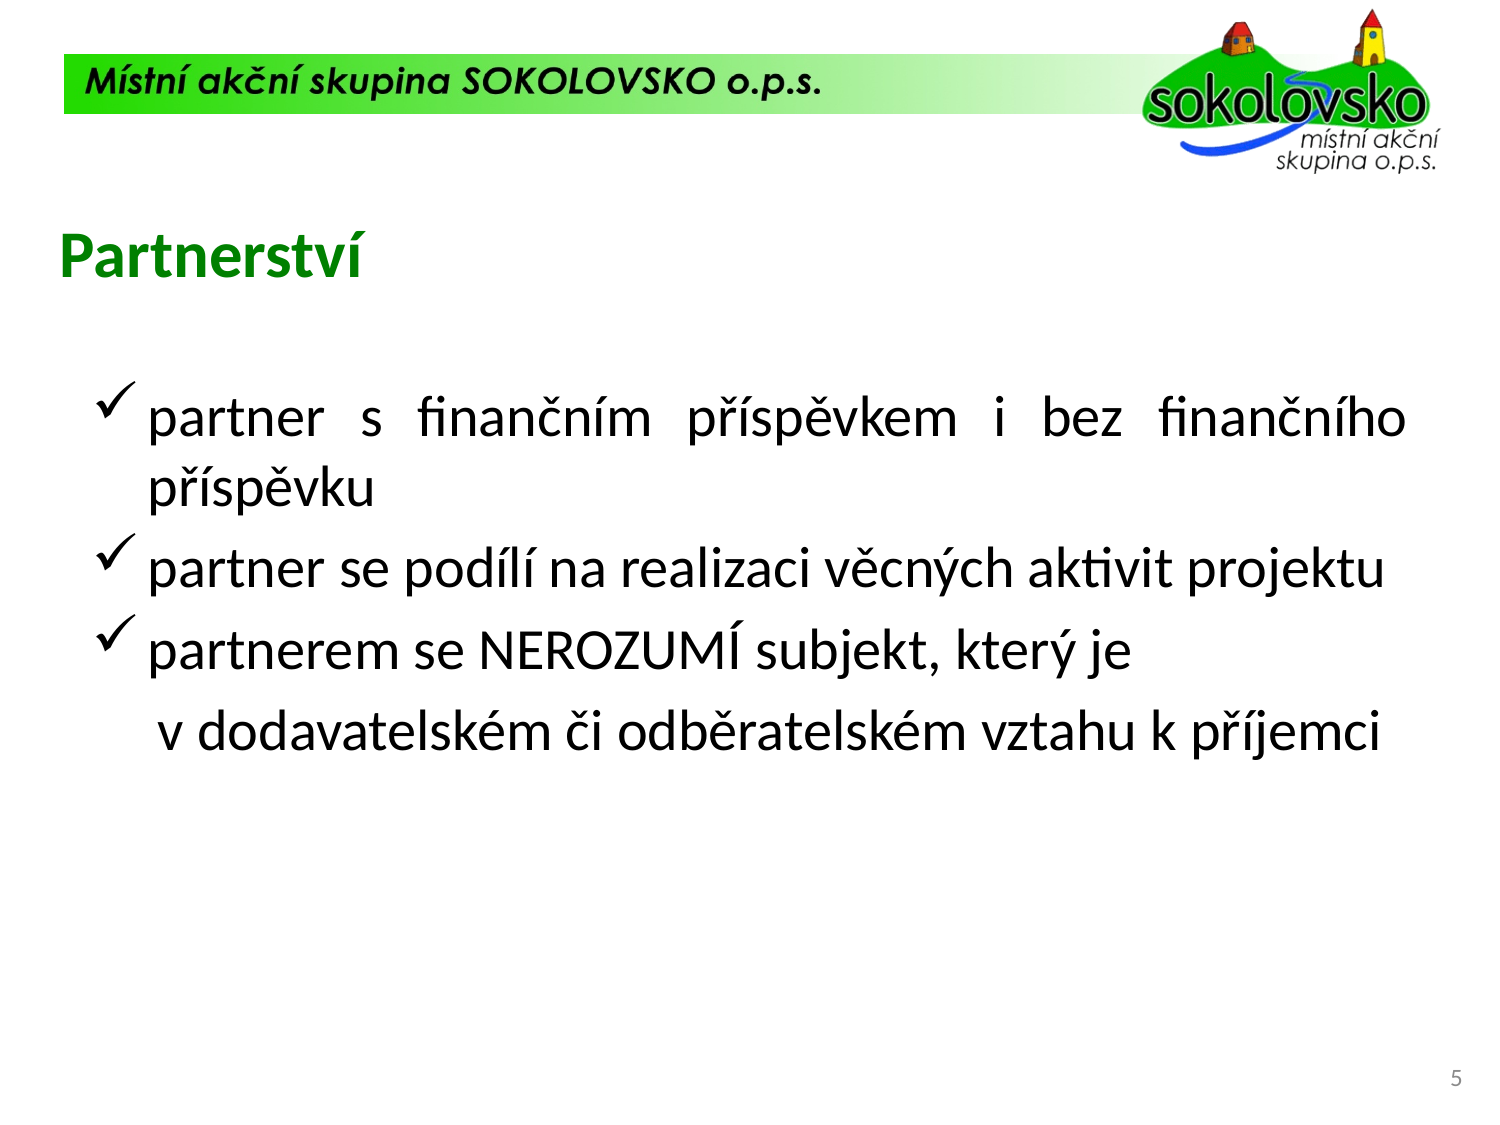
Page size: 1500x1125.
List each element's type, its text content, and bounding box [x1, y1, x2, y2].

picture [64, 0, 1455, 197]
slide_number 5 [1128, 1046, 1478, 1107]
list partner s finančním příspěvkem i bez finančního příspěvku partner se podílí na realizaci věcných aktivit projektu partnerem se NEROZUMÍ subjekt, který je v dodavatelském či odběratelském vztahu k příjemci [76, 288, 1424, 1024]
title Partnerství [44, 186, 1395, 316]
